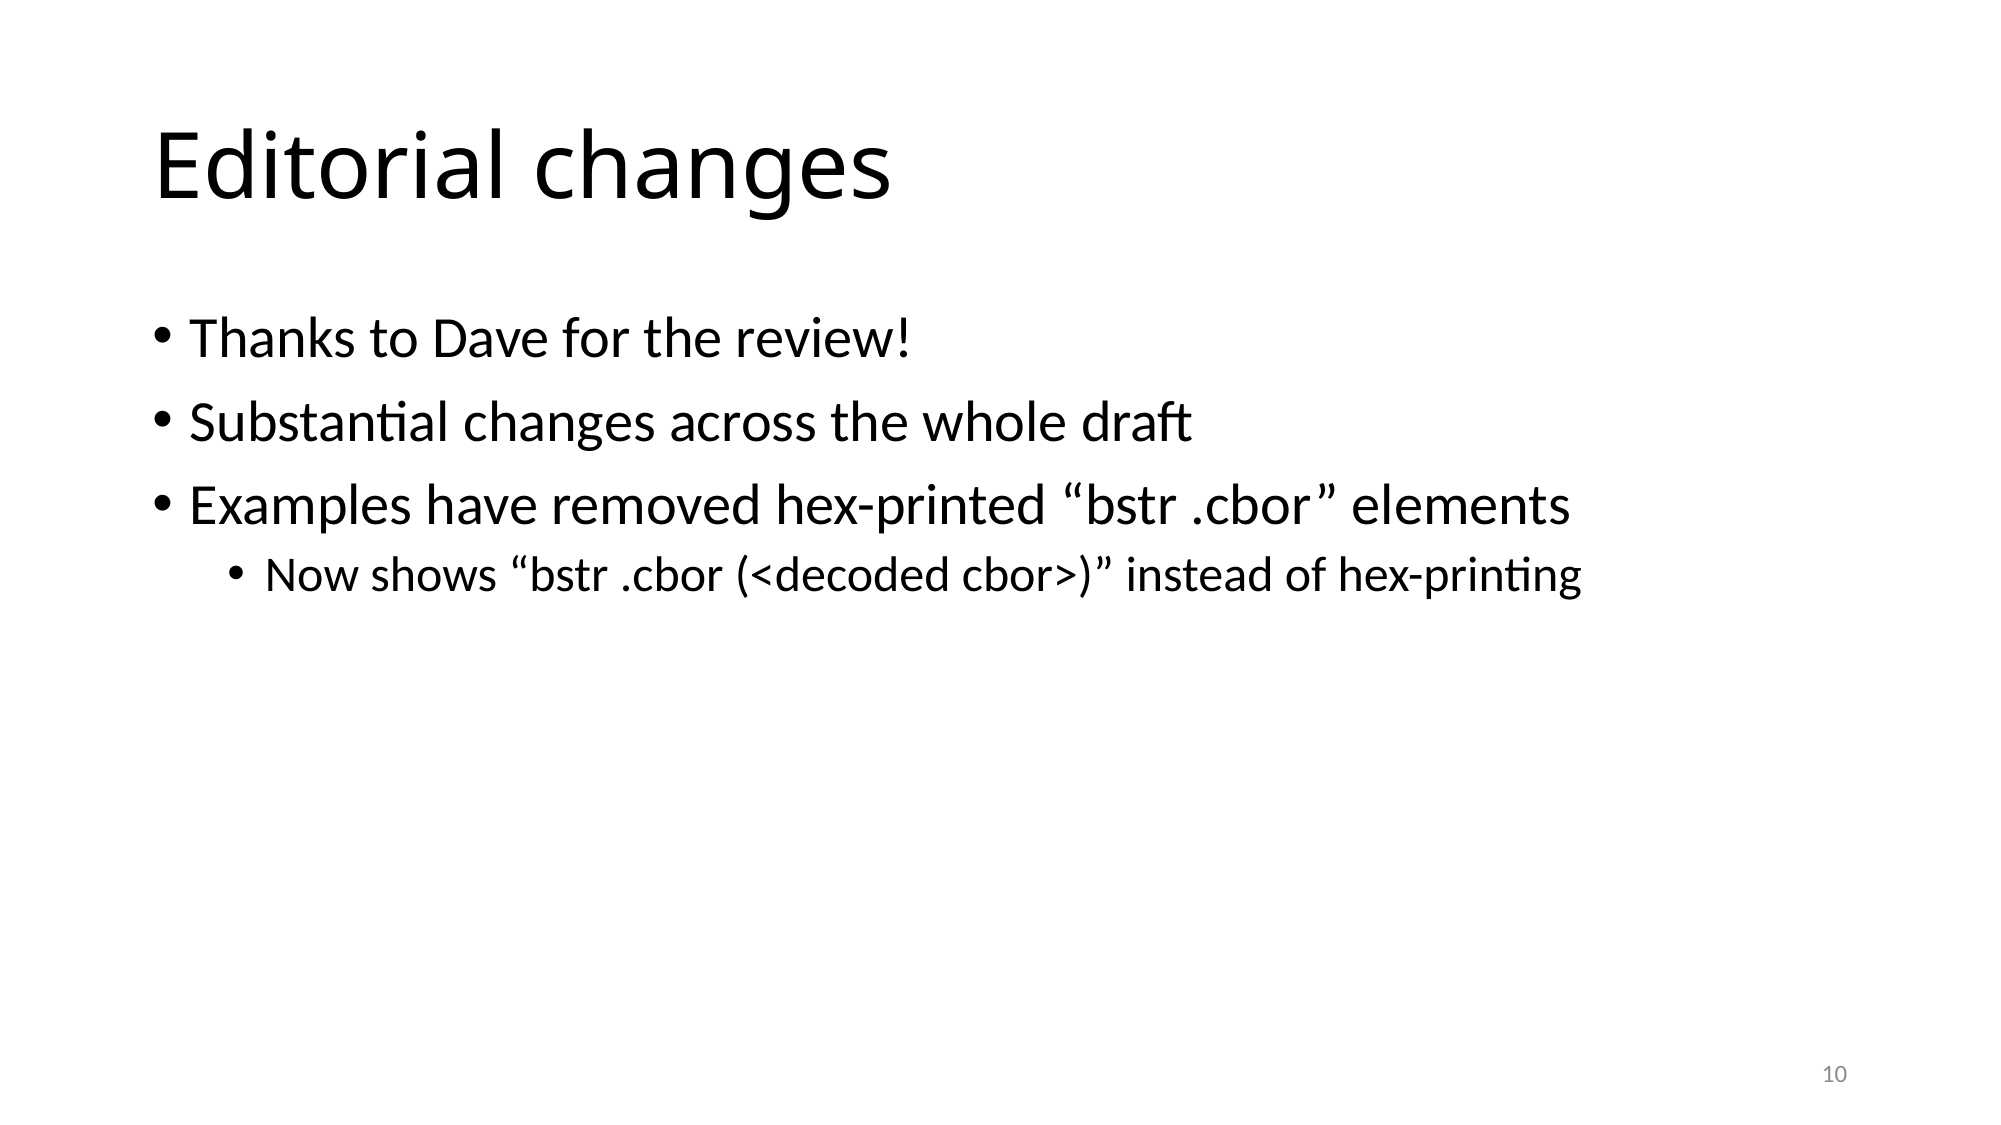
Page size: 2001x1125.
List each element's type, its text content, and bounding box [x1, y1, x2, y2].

slide_number 10 [1412, 1042, 1863, 1103]
list Thanks to Dave for the review! Substantial changes across the whole draft Examples have removed hex-printed “bstr .cbor” elements Now shows “bstr .cbor (<decoded cbor>)” instead of hex-printing [137, 299, 1863, 1014]
title Editorial changes [137, 59, 1863, 278]
